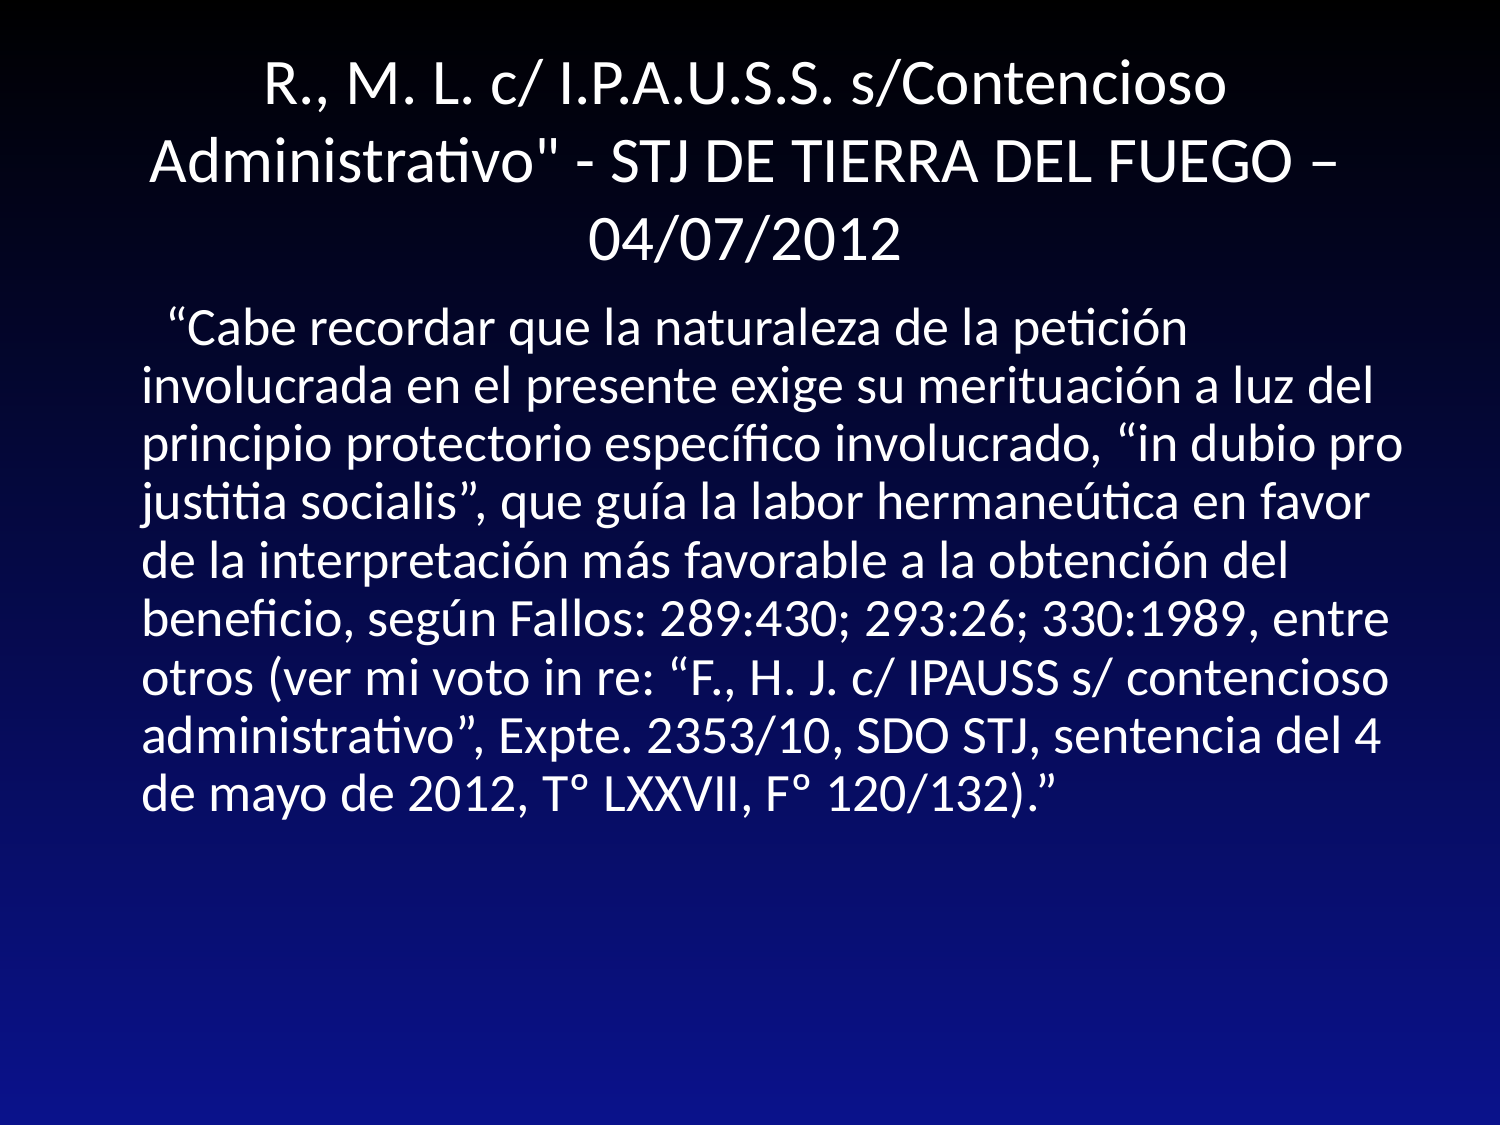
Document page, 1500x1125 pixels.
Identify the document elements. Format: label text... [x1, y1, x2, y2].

list “Cabe recordar que la naturaleza de la petición involucrada en el presente exige su merituación a luz del principio protectorio específico involucrado, “in dubio pro justitia socialis”, que guía la labor hermaneútica en favor de la interpretación más favorable a la obtención del beneficio, según Fallos: 289:430; 293:26; 330:1989, entre otros (ver mi voto in re: “F., H. J. c/ IPAUSS s/ contencioso administrativo”, Expte. 2353/10, SDO STJ, sentencia del 4 de mayo de 2012, Tº LXXVII, Fº 120/132).” [76, 290, 1428, 1022]
title R., M. L. c/ I.P.A.U.S.S. s/Contencioso Administrativo" - STJ DE TIERRA DEL FUEGO – 04/07/2012 [64, 30, 1428, 360]
